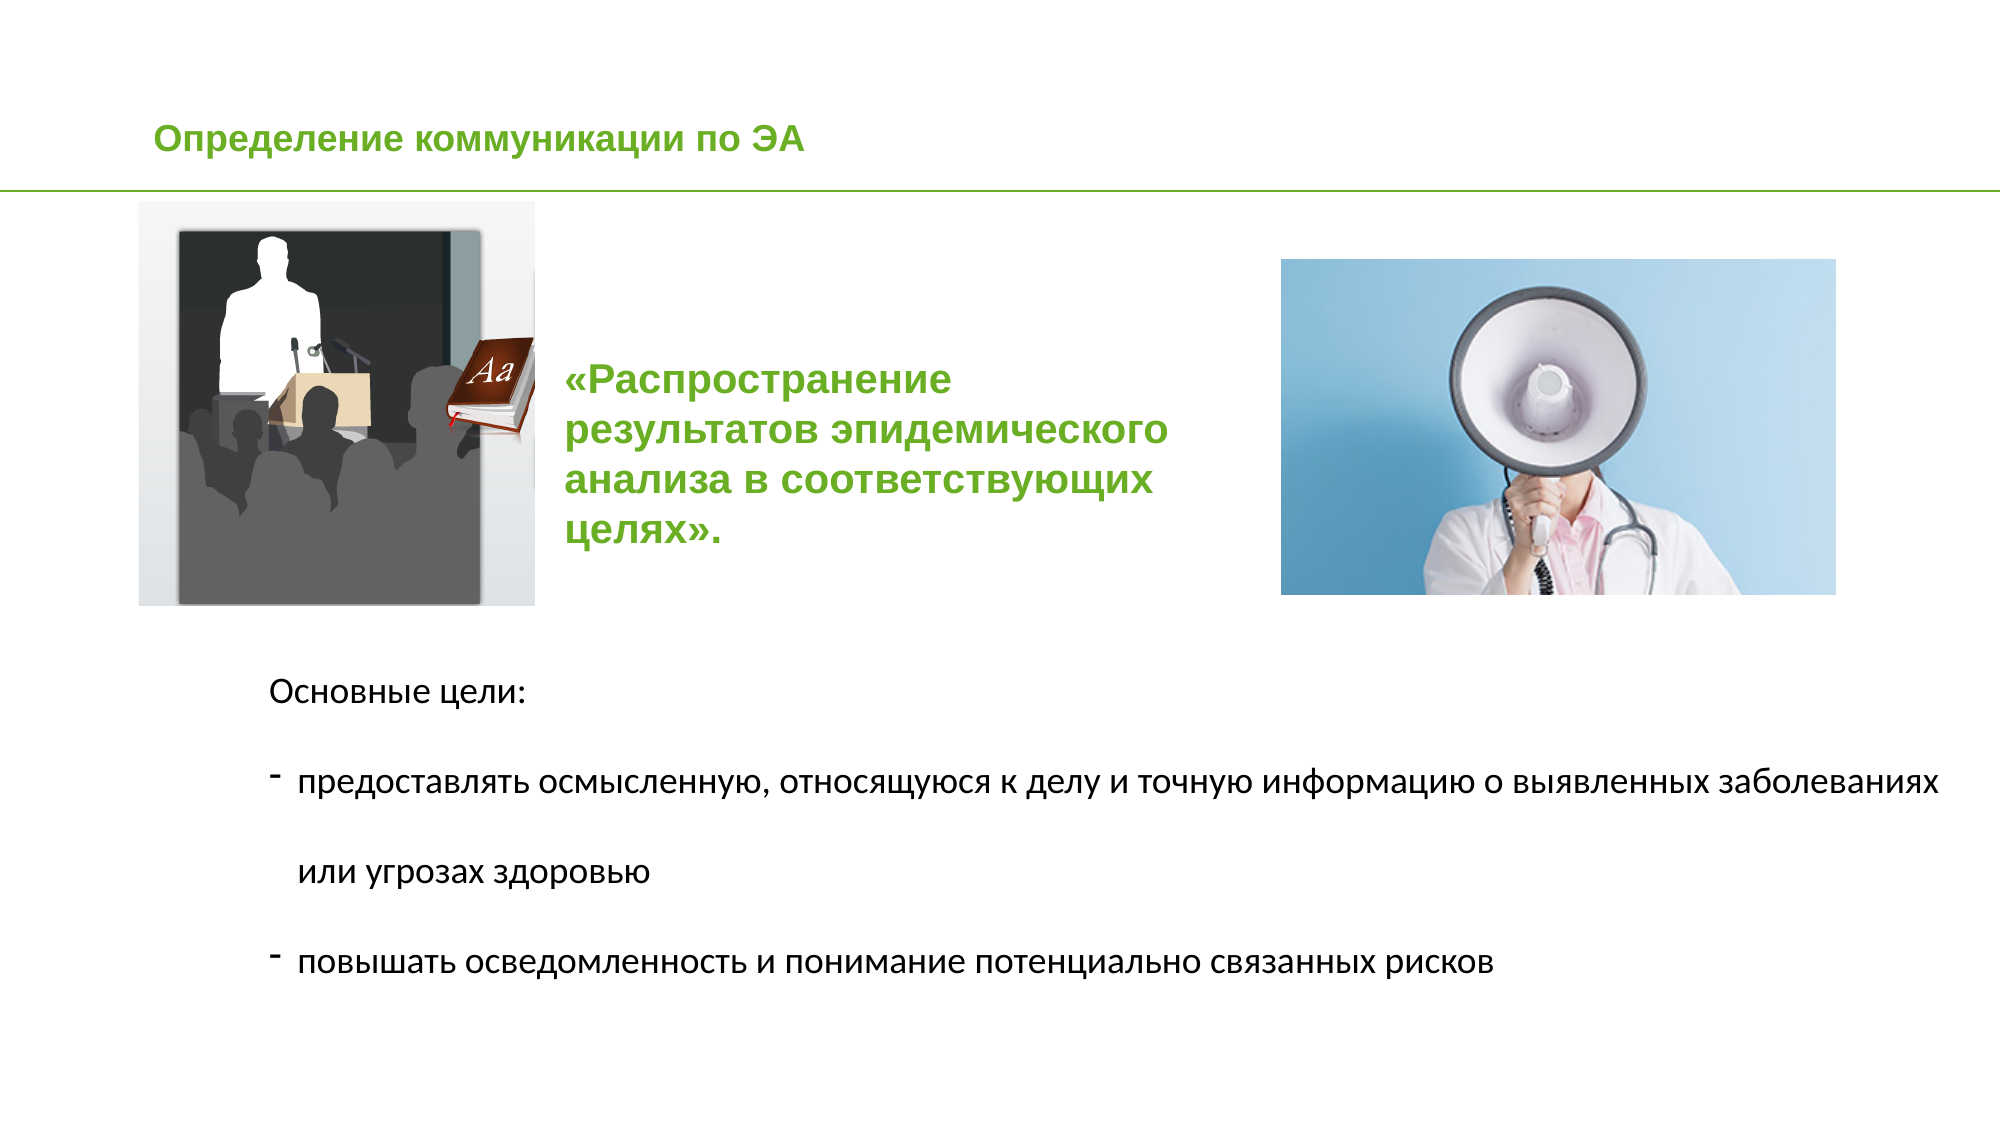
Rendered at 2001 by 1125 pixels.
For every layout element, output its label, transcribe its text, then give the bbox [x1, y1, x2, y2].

picture [138, 201, 535, 606]
text_box Определение коммуникации по ЭА [138, 106, 1339, 167]
text_box «Распространение результатов эпидемического анализа в соответствующих целях». [549, 343, 1200, 559]
picture [1281, 259, 1836, 595]
text_box Основные цели: предоставлять осмысленную, относящуюся к делу и точную информацию о выявленных заболеваниях или угрозах здоровью повышать осведомленность и понимание потенциально связанных рисков [254, 613, 2000, 989]
